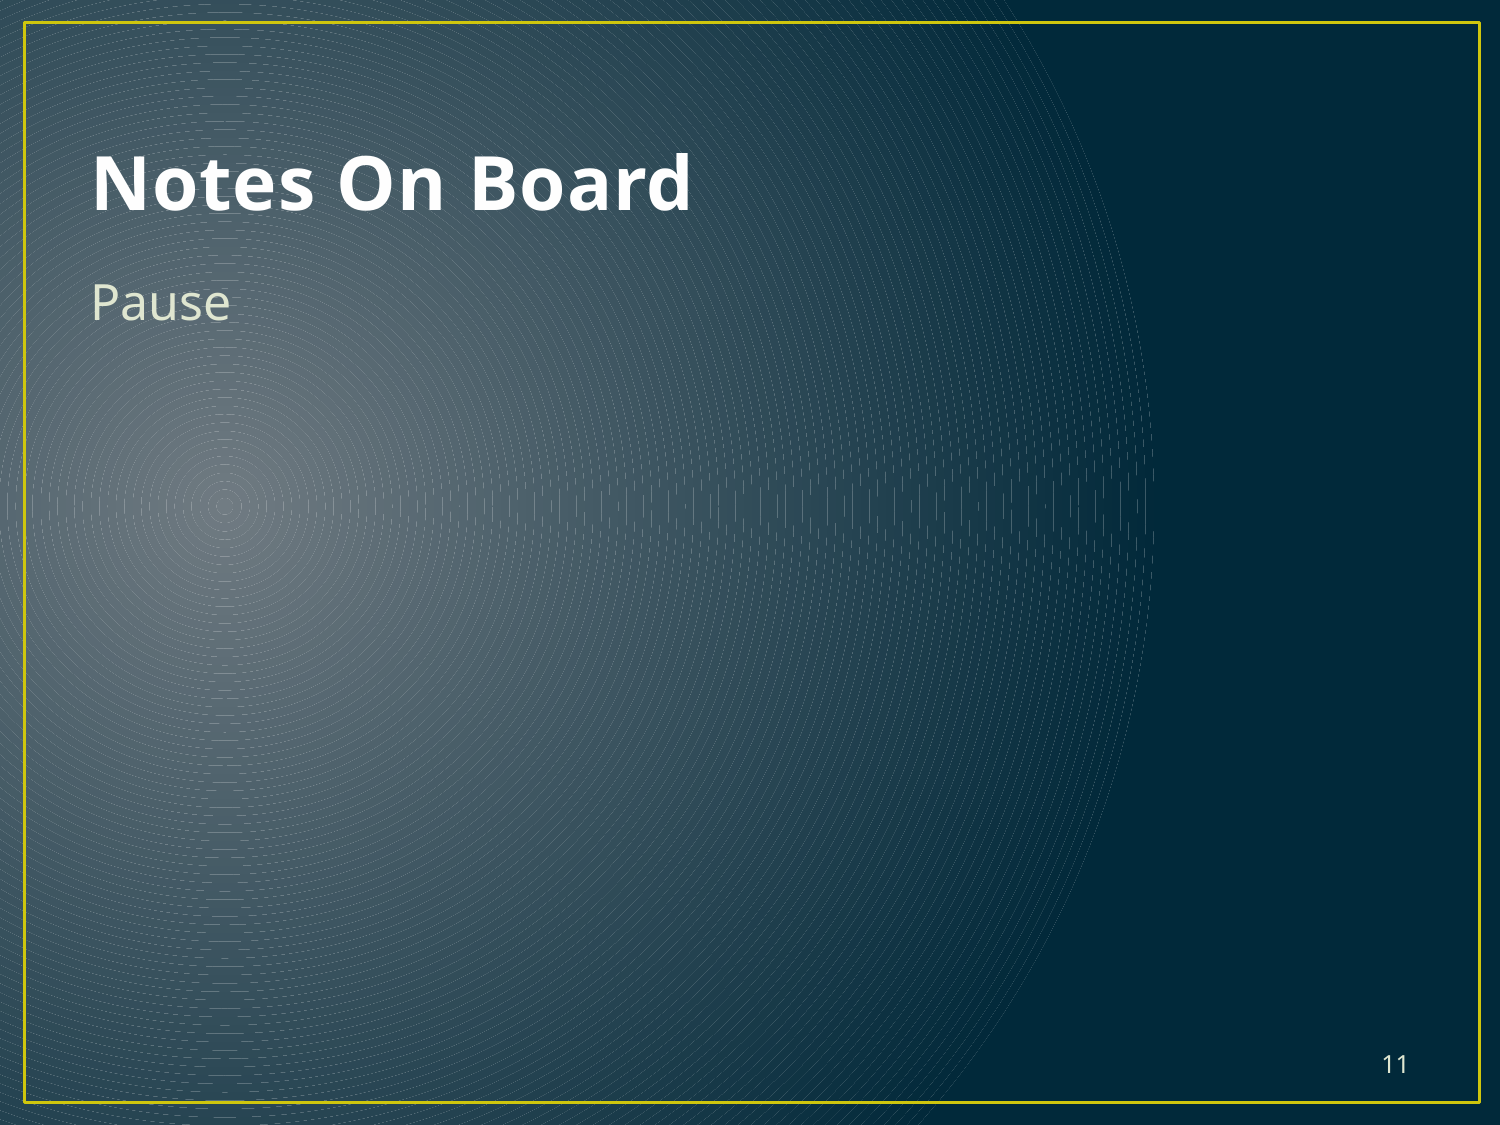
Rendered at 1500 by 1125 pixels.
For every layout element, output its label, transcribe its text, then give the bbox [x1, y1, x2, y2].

title Notes On Board [75, 45, 1425, 233]
list Pause [75, 262, 1425, 1005]
slide_number 11 [1074, 1035, 1425, 1096]
